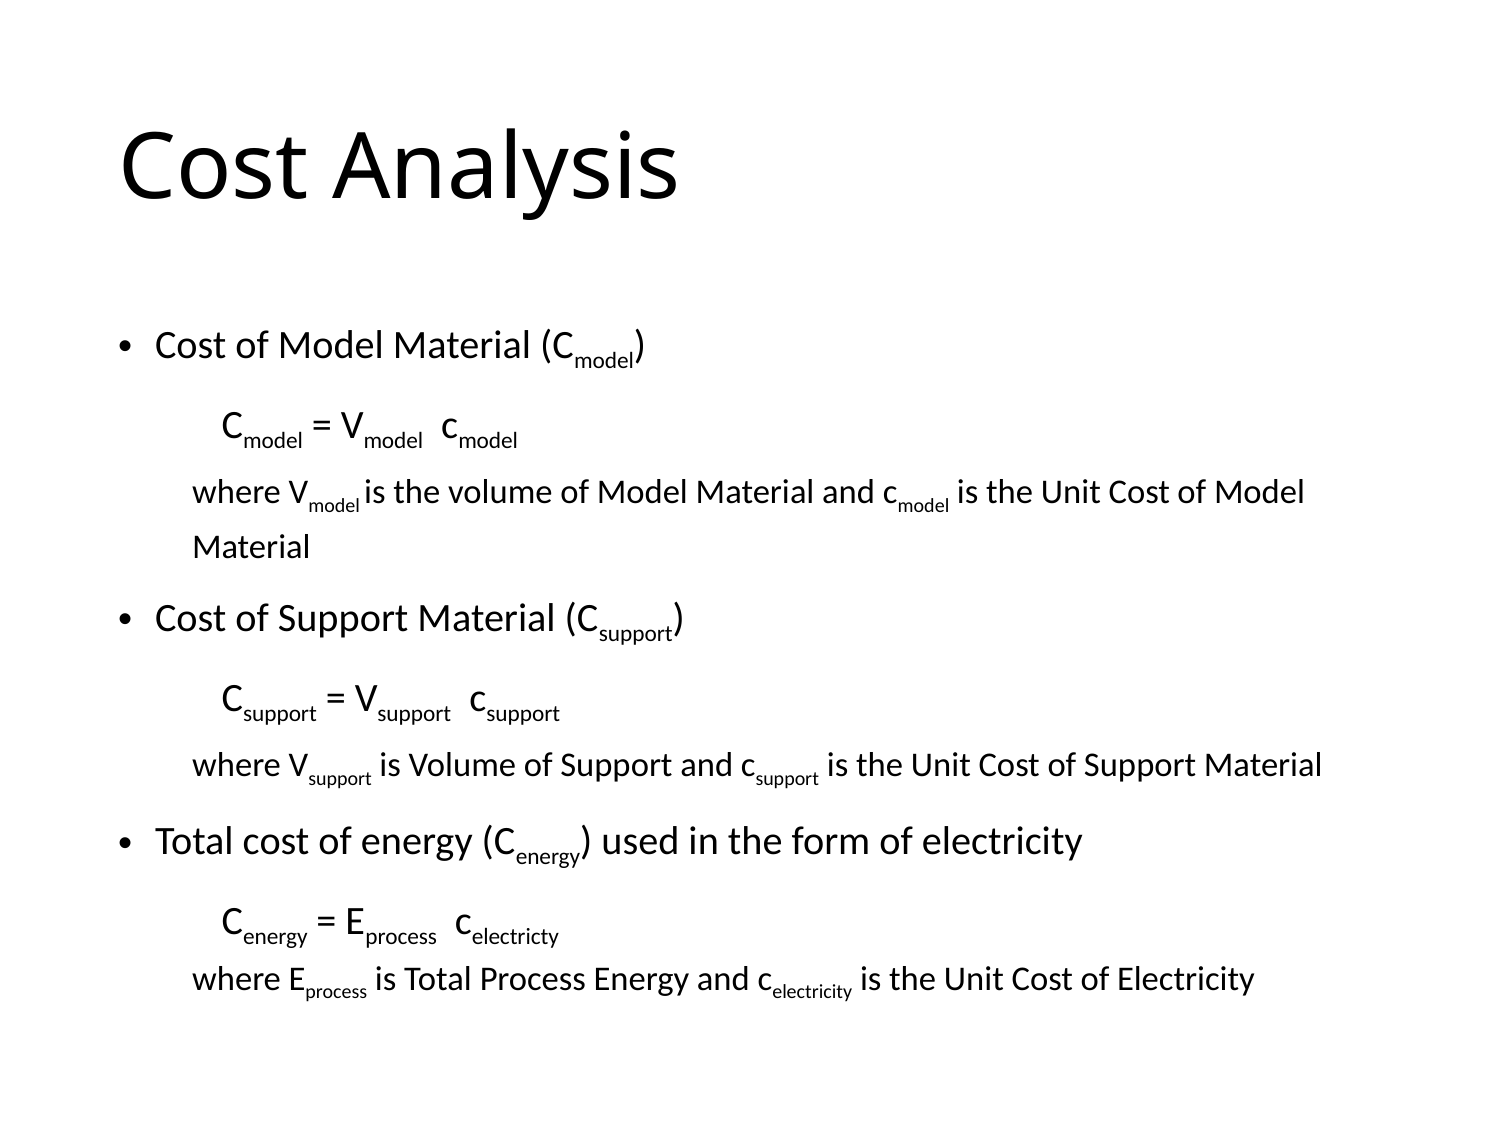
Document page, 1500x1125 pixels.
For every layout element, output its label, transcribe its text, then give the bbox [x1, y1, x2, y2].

title Cost Analysis [103, 59, 1397, 278]
